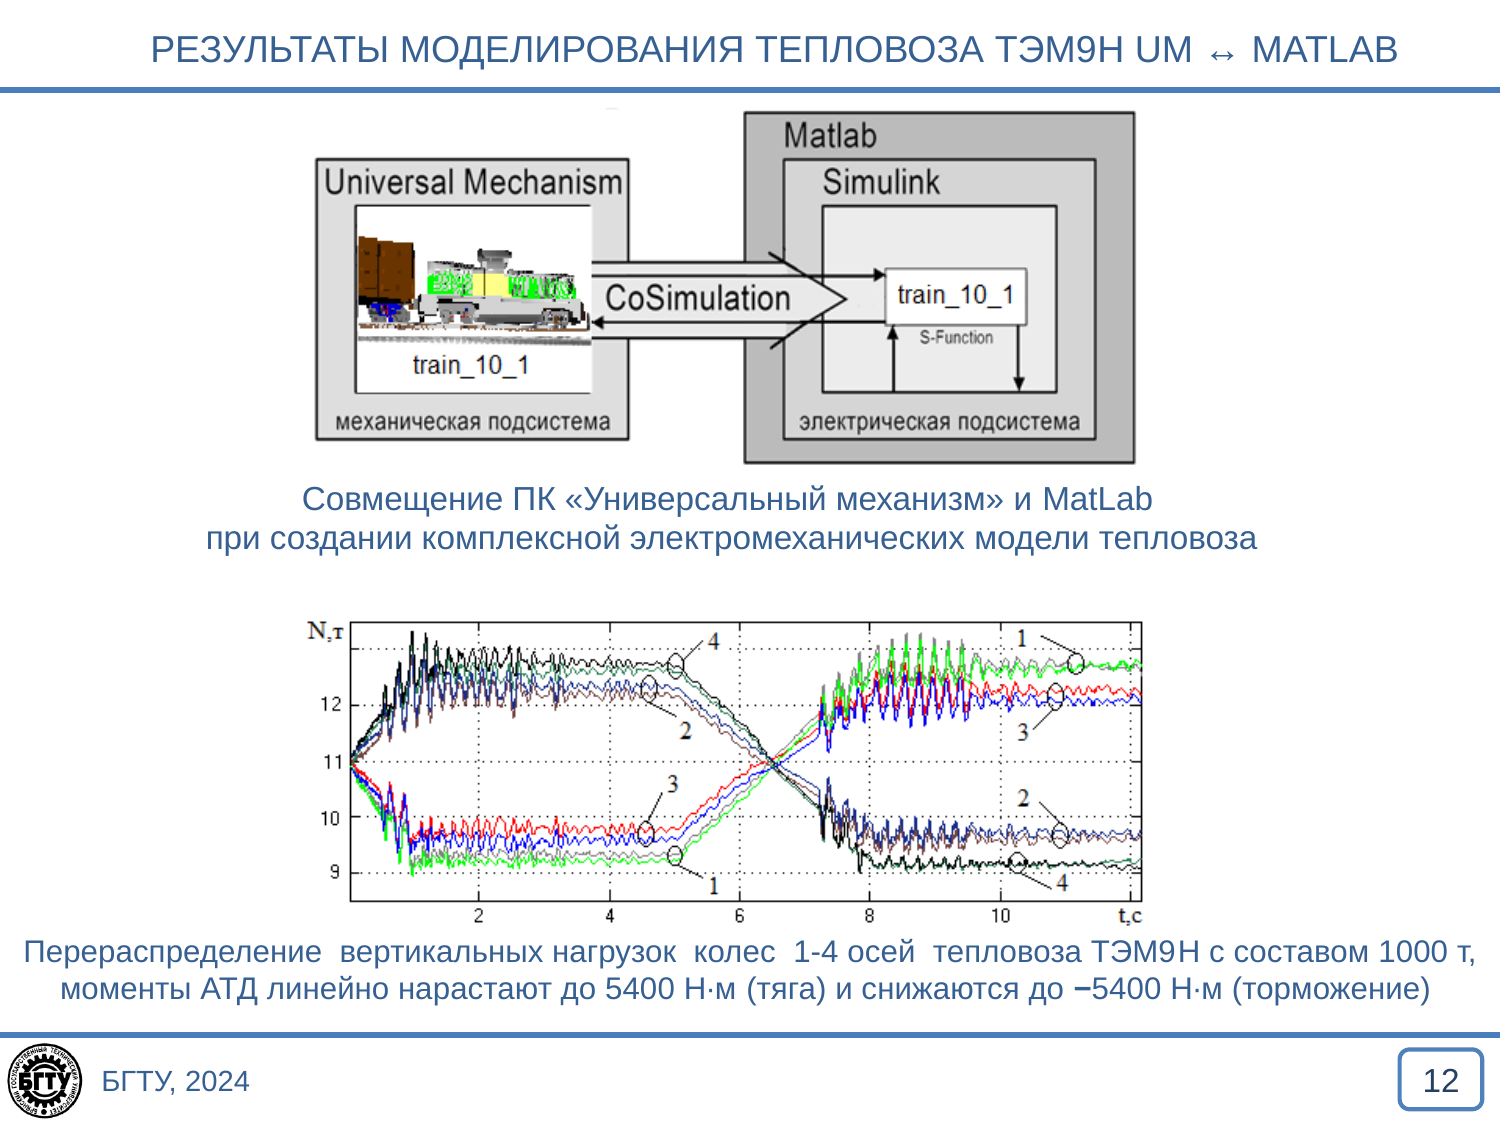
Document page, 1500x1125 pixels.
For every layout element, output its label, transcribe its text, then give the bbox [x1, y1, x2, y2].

text_box РЕЗУЛЬТАТЫ МОДЕЛИРОВАНИЯ ТЕПЛОВОЗА ТЭМ9H UM ↔ MATLAB [135, 17, 1436, 78]
picture [300, 101, 1144, 482]
picture [299, 614, 1152, 929]
text_box Совмещение ПК «Универсальный механизм» и MatLab при создании комплексной электромеханических модели тепловоза [123, 469, 1341, 610]
text_box Перераспределение вертикальных нагрузок колес 1-4 осей тепловоза ТЭМ9H с составом 1000 т, моменты АТД линейно нарастают до 5400 Н∙м (тяга) и снижаются до −5400 Н∙м (торможение) [0, 923, 1500, 1014]
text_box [0, 1034, 1500, 1119]
